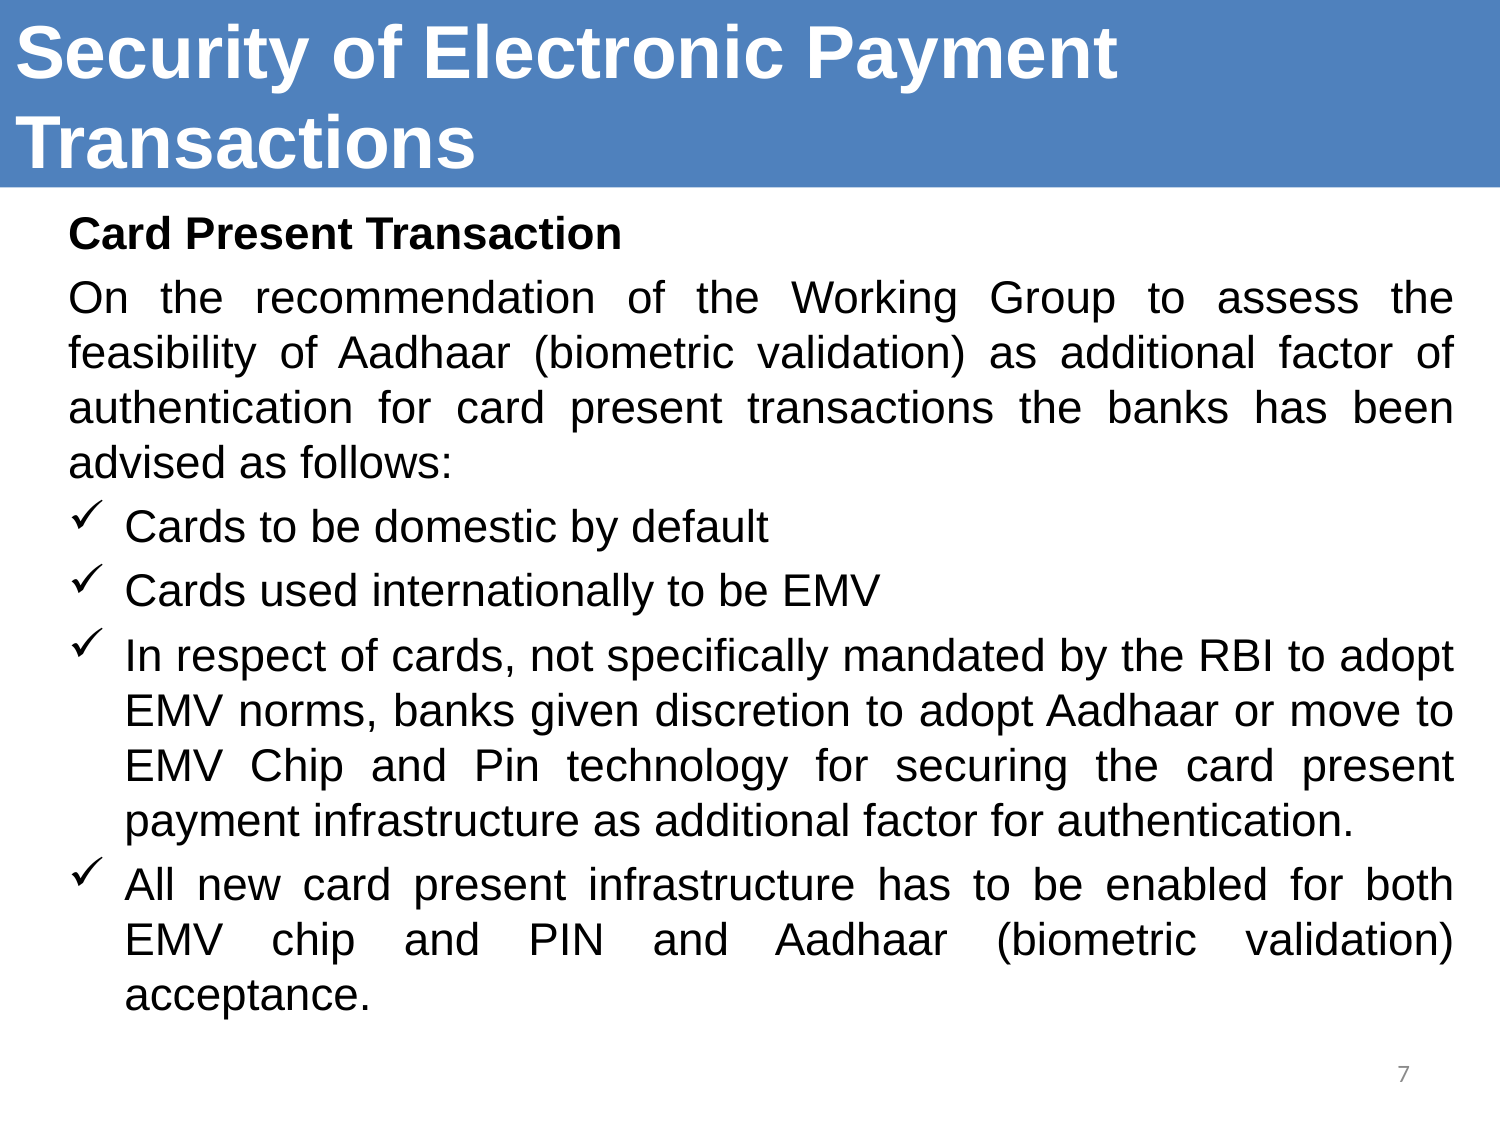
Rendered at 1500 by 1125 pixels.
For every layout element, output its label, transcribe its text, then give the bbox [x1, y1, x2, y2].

title Security of Electronic Payment Transactions [0, 0, 1500, 188]
slide_number 7 [1074, 1042, 1425, 1103]
list Card Present Transaction On the recommendation of the Working Group to assess the feasibility of Aadhaar (biometric validation) as additional factor of authentication for card present transactions the banks has been advised as follows: Cards to be domestic by default Cards used internationally to be EMV In respect of cards, not specifically mandated by the RBI to adopt EMV norms, banks given discretion to adopt Aadhaar or move to EMV Chip and Pin technology for securing the card present payment infrastructure as additional factor for authentication. All new card present infrastructure has to be enabled for both EMV chip and PIN and Aadhaar (biometric validation) acceptance. [53, 196, 1471, 1125]
